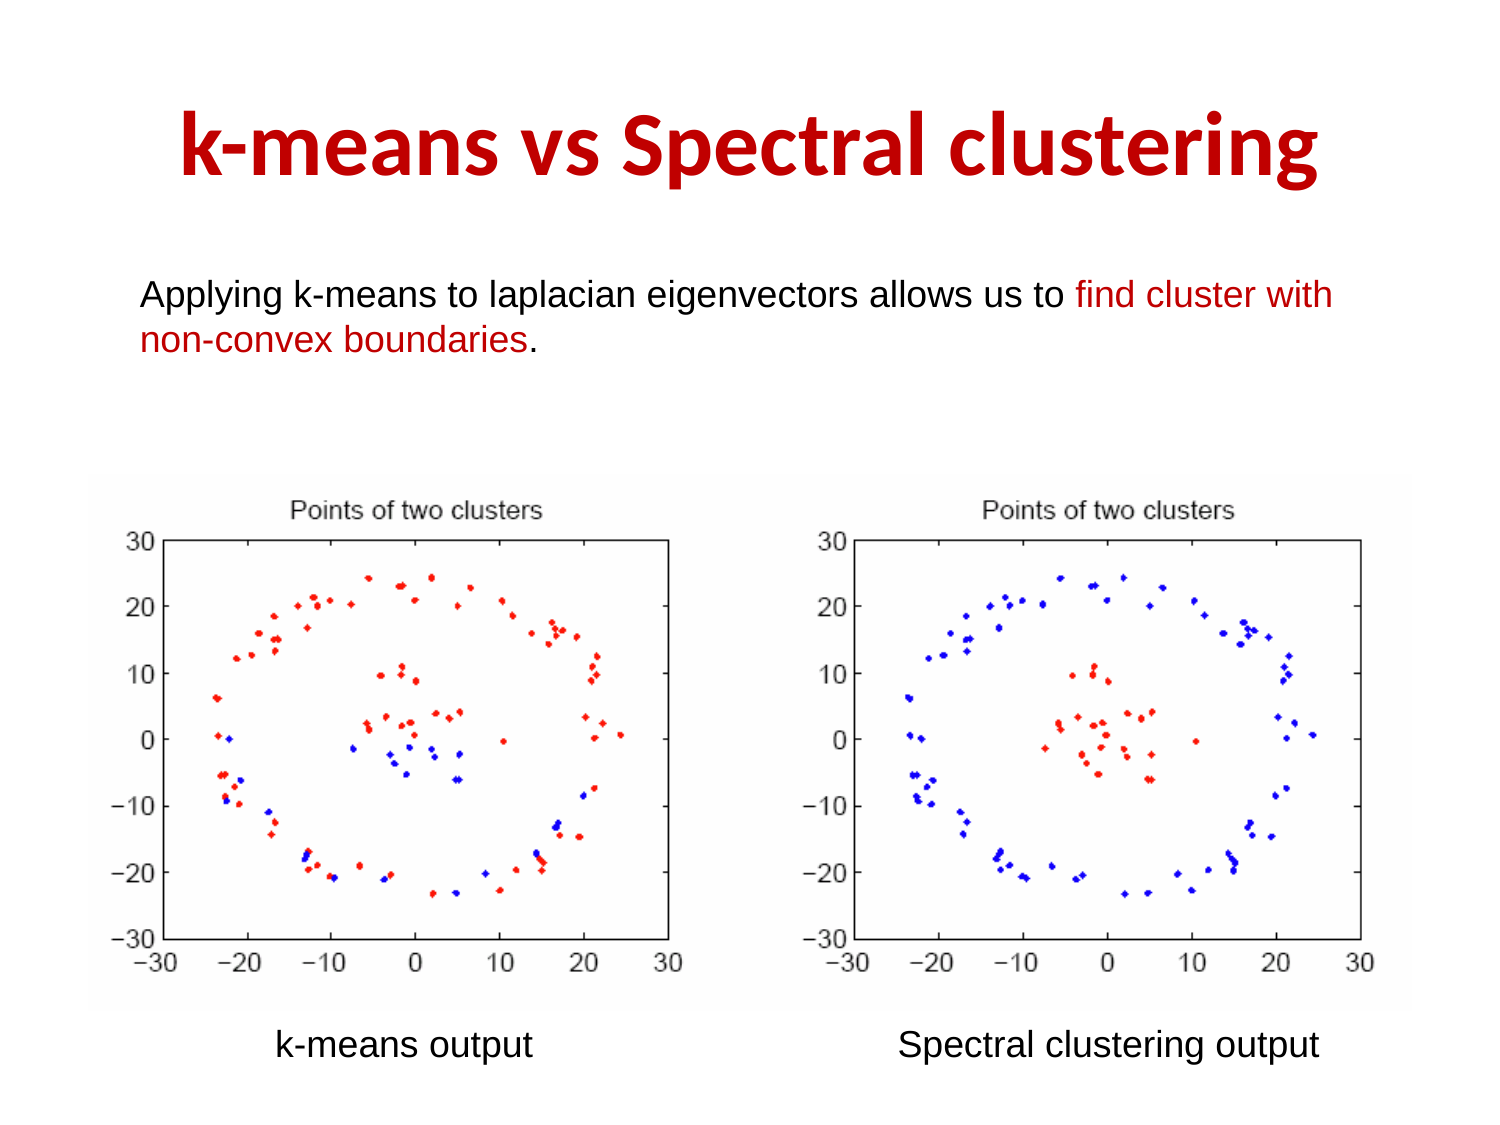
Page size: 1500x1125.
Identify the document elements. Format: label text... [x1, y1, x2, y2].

title k-means vs Spectral clustering [75, 45, 1425, 233]
text_box Spectral clustering output [882, 1019, 1335, 1073]
text_box Applying k-means to laplacian eigenvectors allows us to find cluster with non-convex boundaries. [125, 262, 1425, 368]
picture [87, 474, 1412, 1012]
text_box k-means output [260, 1019, 549, 1073]
